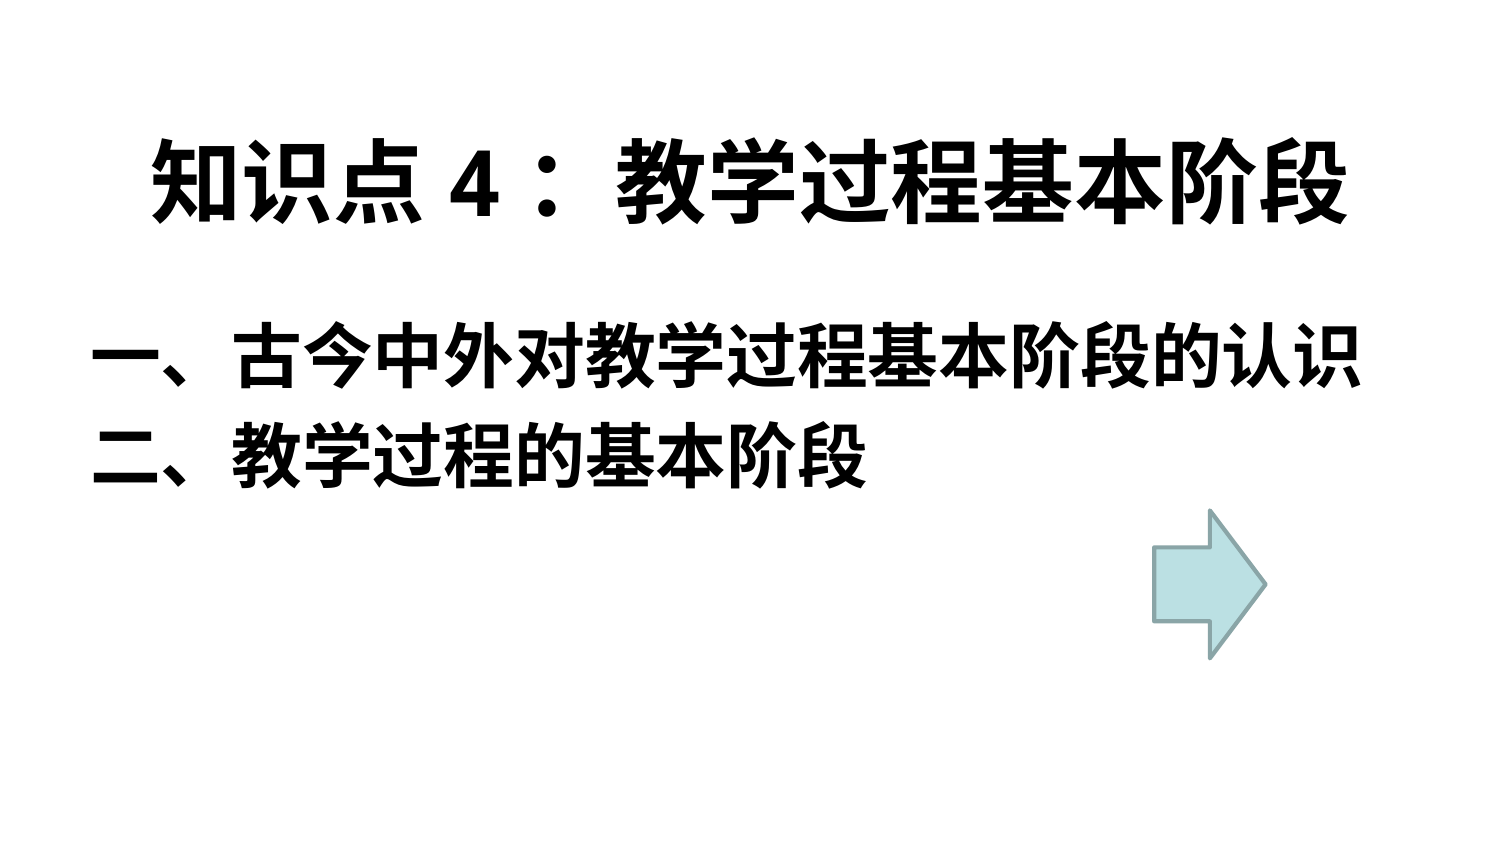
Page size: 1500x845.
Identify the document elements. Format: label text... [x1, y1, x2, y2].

title 知识点4：教学过程基本阶段 [74, 109, 1426, 251]
text_box [1152, 508, 1268, 661]
list 一、古今中外对教学过程基本阶段的认识 二、教学过程的基本阶段 [74, 304, 1426, 793]
